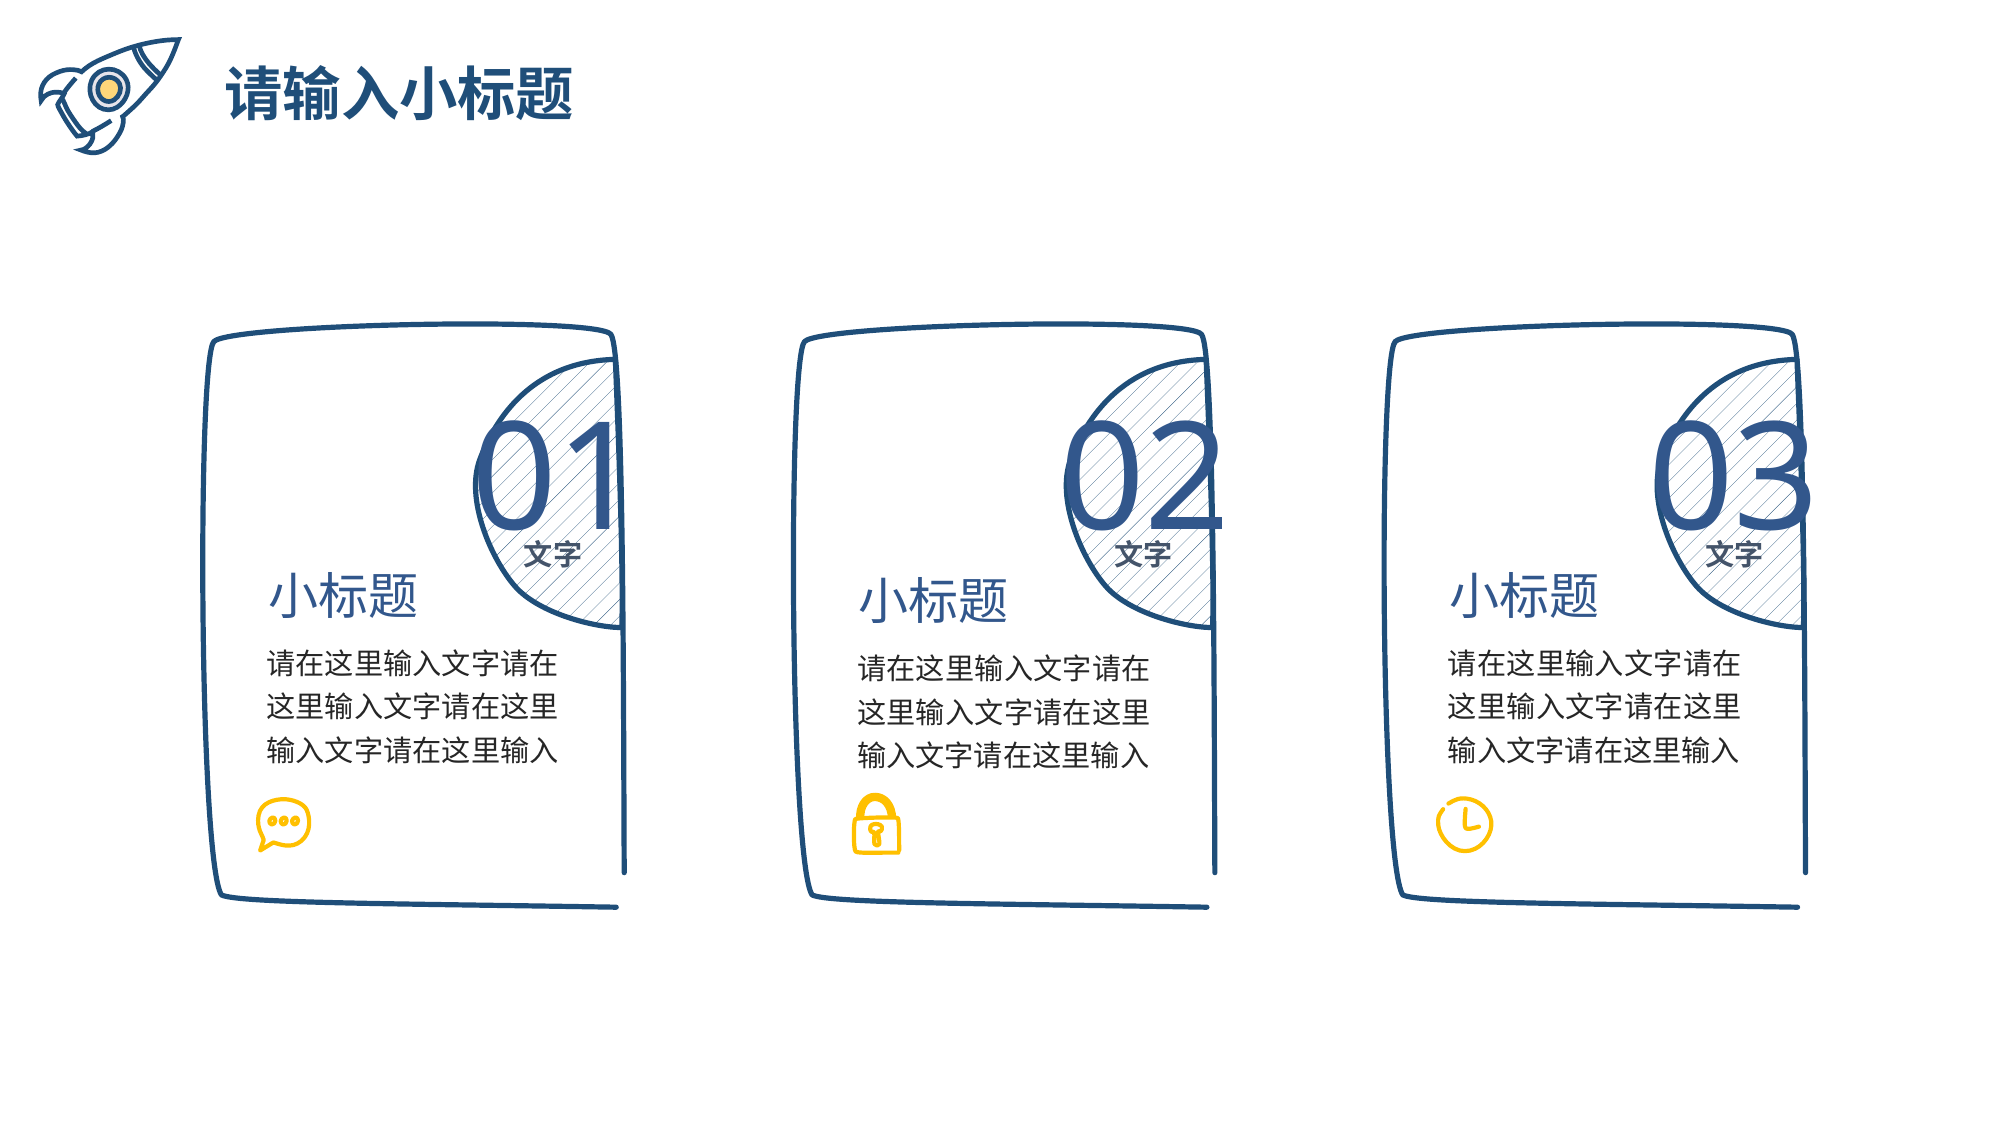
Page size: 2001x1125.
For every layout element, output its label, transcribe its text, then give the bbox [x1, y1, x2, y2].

text_box 小标题 [1434, 557, 1615, 633]
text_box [46, 15, 158, 154]
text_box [1438, 798, 1492, 852]
text_box 请在这里输入文字请在这里输入文字请在这里输入文字请在这里输入 [1433, 628, 1757, 775]
text_box [1383, 322, 1807, 909]
text_box 请在这里输入文字请在这里输入文字请在这里输入文字请在这里输入 [842, 634, 1166, 780]
text_box 小标题 [844, 562, 1024, 638]
text_box 请在这里输入文字请在这里输入文字请在这里输入文字请在这里输入 [251, 628, 576, 775]
text_box 请输入小标题 [209, 49, 616, 135]
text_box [1657, 359, 1804, 628]
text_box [475, 359, 623, 628]
text_box [792, 322, 1216, 909]
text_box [258, 799, 310, 851]
text_box 小标题 [253, 557, 434, 633]
text_box [201, 322, 626, 909]
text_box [1066, 359, 1220, 628]
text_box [853, 796, 900, 853]
